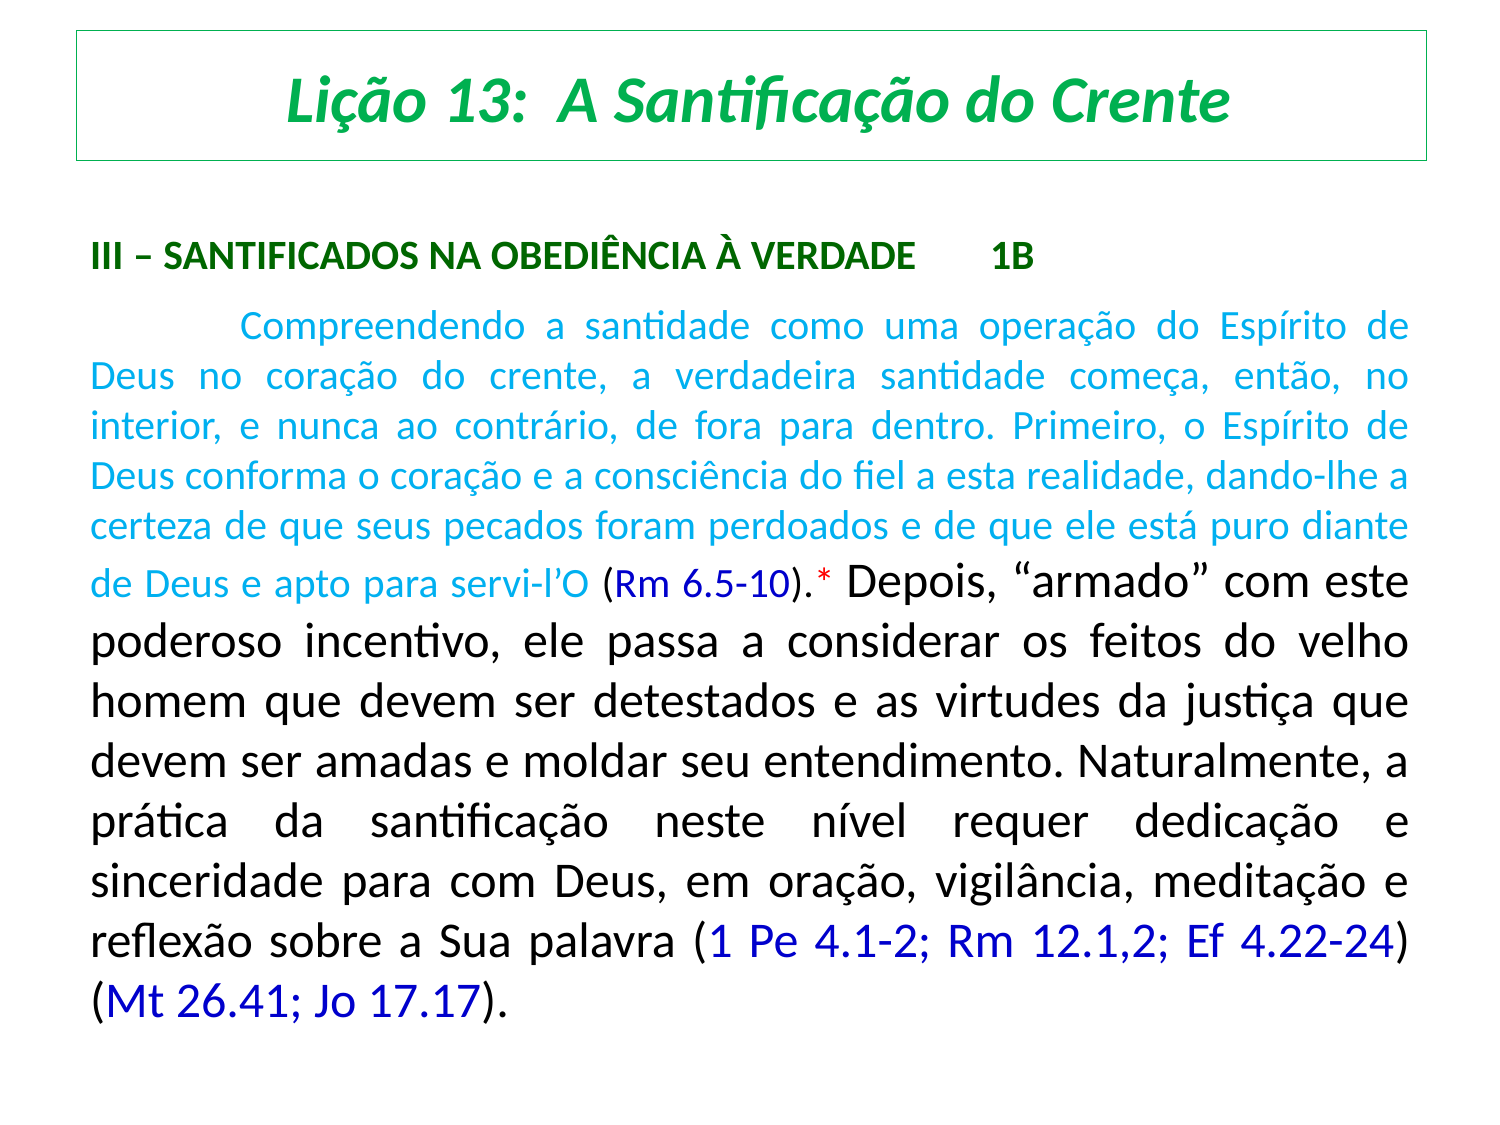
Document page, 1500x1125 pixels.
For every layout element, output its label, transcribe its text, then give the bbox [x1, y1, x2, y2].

title Lição 13: A Santificação do Crente [76, 30, 1427, 161]
list III – SANTIFICADOS NA OBEDIÊNCIA À VERDADE 1b Compreendendo a santidade como uma operação do Espírito de Deus no coração do crente, a verdadeira santidade começa, então, no interior, e nunca ao contrário, de fora para dentro. Primeiro, o Espírito de Deus conforma o coração e a consciência do fiel a esta realidade, dando-lhe a certeza de que seus pecados foram perdoados e de que ele está puro diante de Deus e apto para servi-l’O (Rm 6.5-10).* Depois, “armado” com este poderoso incentivo, ele passa a considerar os feitos do velho homem que devem ser detestados e as virtudes da justiça que devem ser amadas e moldar seu entendimento. Naturalmente, a prática da santificação neste nível requer dedicação e sinceridade para com Deus, em oração, vigilância, meditação e reflexão sobre a Sua palavra (1 Pe 4.1-2; Rm 12.1,2; Ef 4.22-24) (Mt 26.41; Jo 17.17). [75, 219, 1425, 1047]
